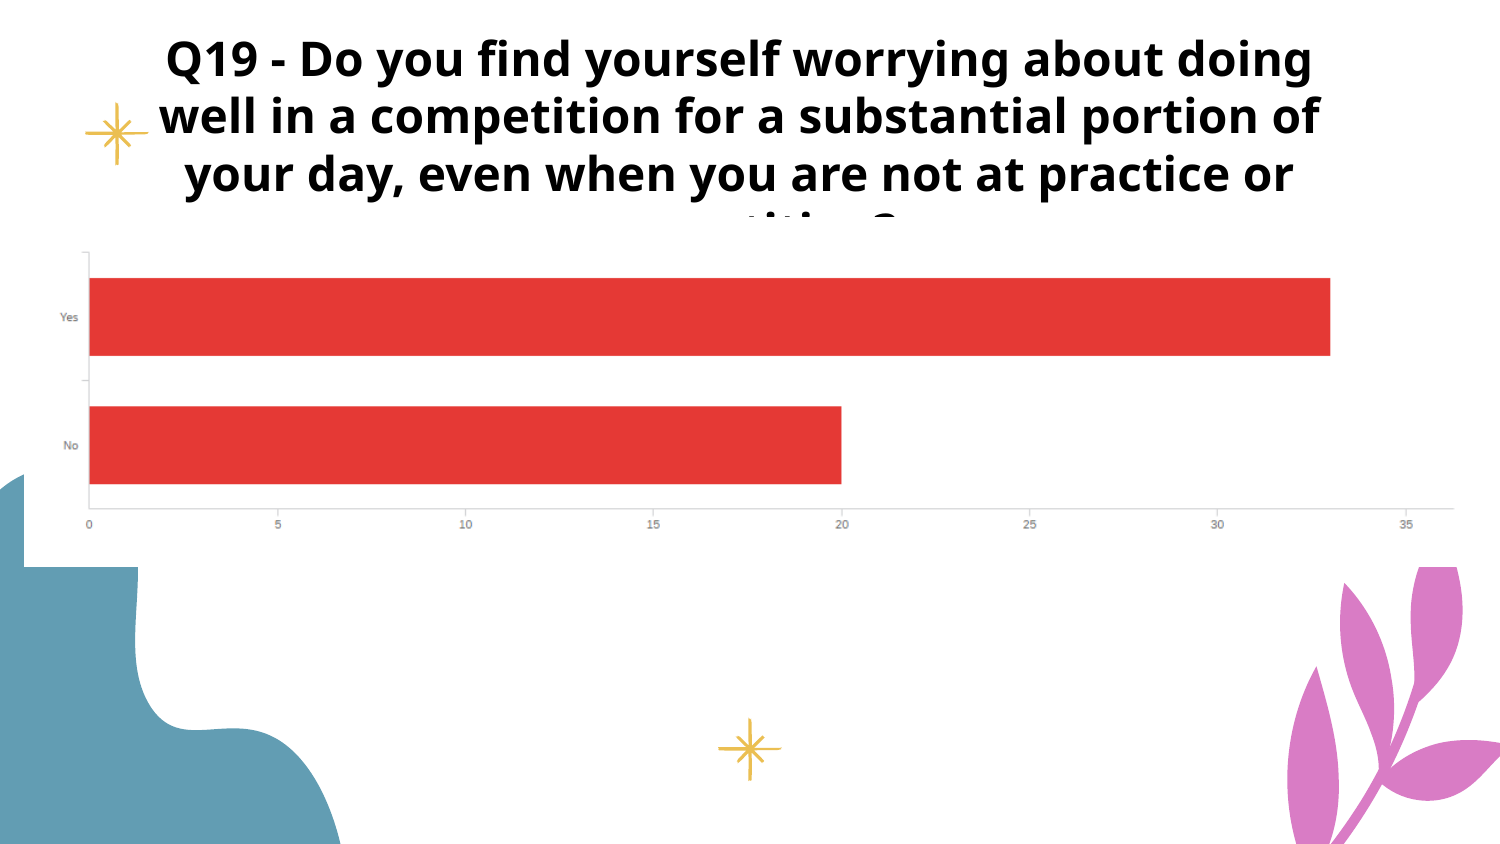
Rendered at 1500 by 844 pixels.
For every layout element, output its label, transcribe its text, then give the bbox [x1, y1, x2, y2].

picture [24, 217, 1476, 567]
text_box Q19 - Do you find yourself worrying about doing well in a competition for a substantial portion of your day, even when you are not at practice or competition? [100, 13, 1380, 216]
